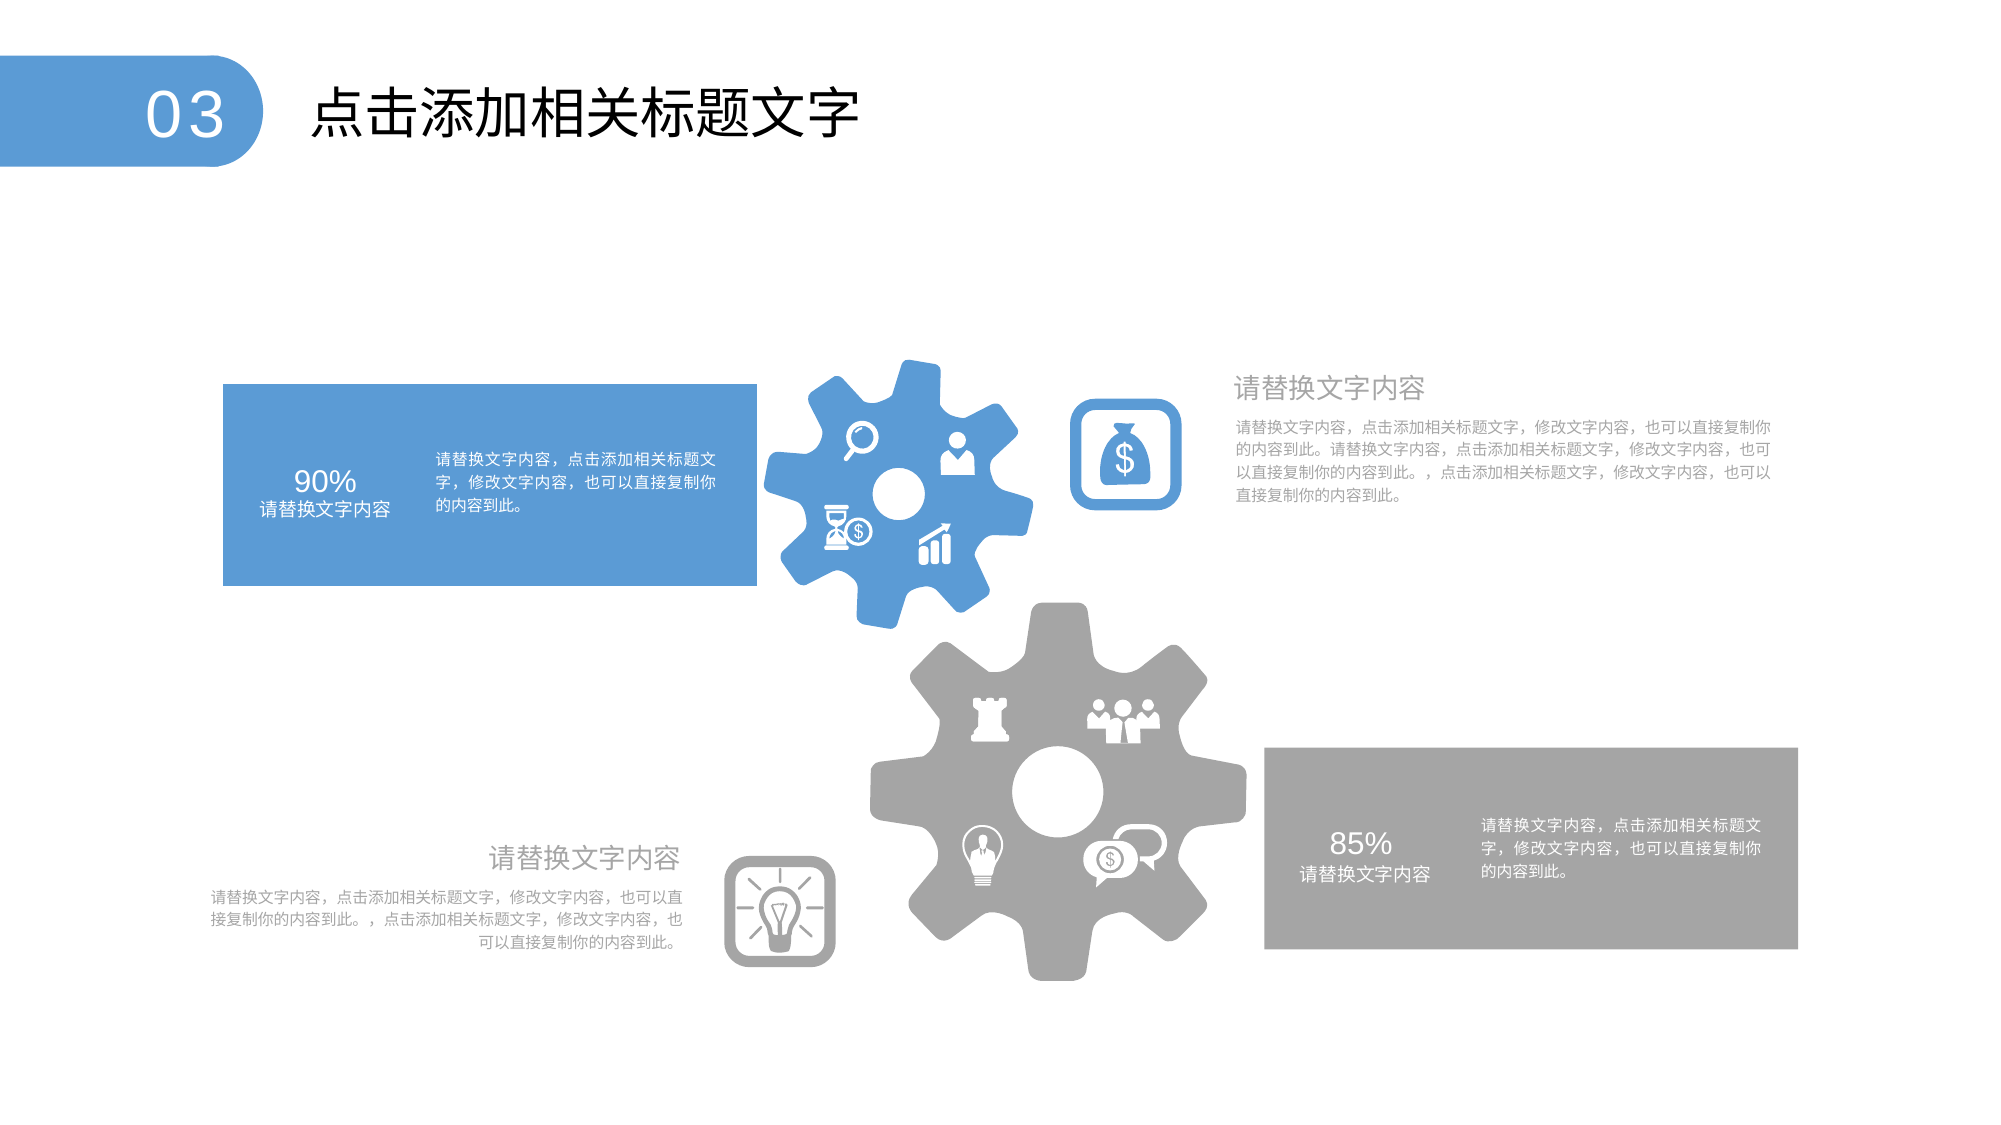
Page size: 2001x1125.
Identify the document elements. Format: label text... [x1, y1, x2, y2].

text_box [0, 55, 318, 167]
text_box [1075, 404, 1176, 505]
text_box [1264, 747, 1799, 950]
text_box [186, 826, 698, 961]
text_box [223, 384, 757, 586]
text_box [869, 602, 1247, 981]
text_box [1217, 356, 1796, 514]
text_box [762, 358, 1035, 631]
text_box 点击添加相关标题文字 [318, 70, 910, 152]
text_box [729, 861, 831, 962]
